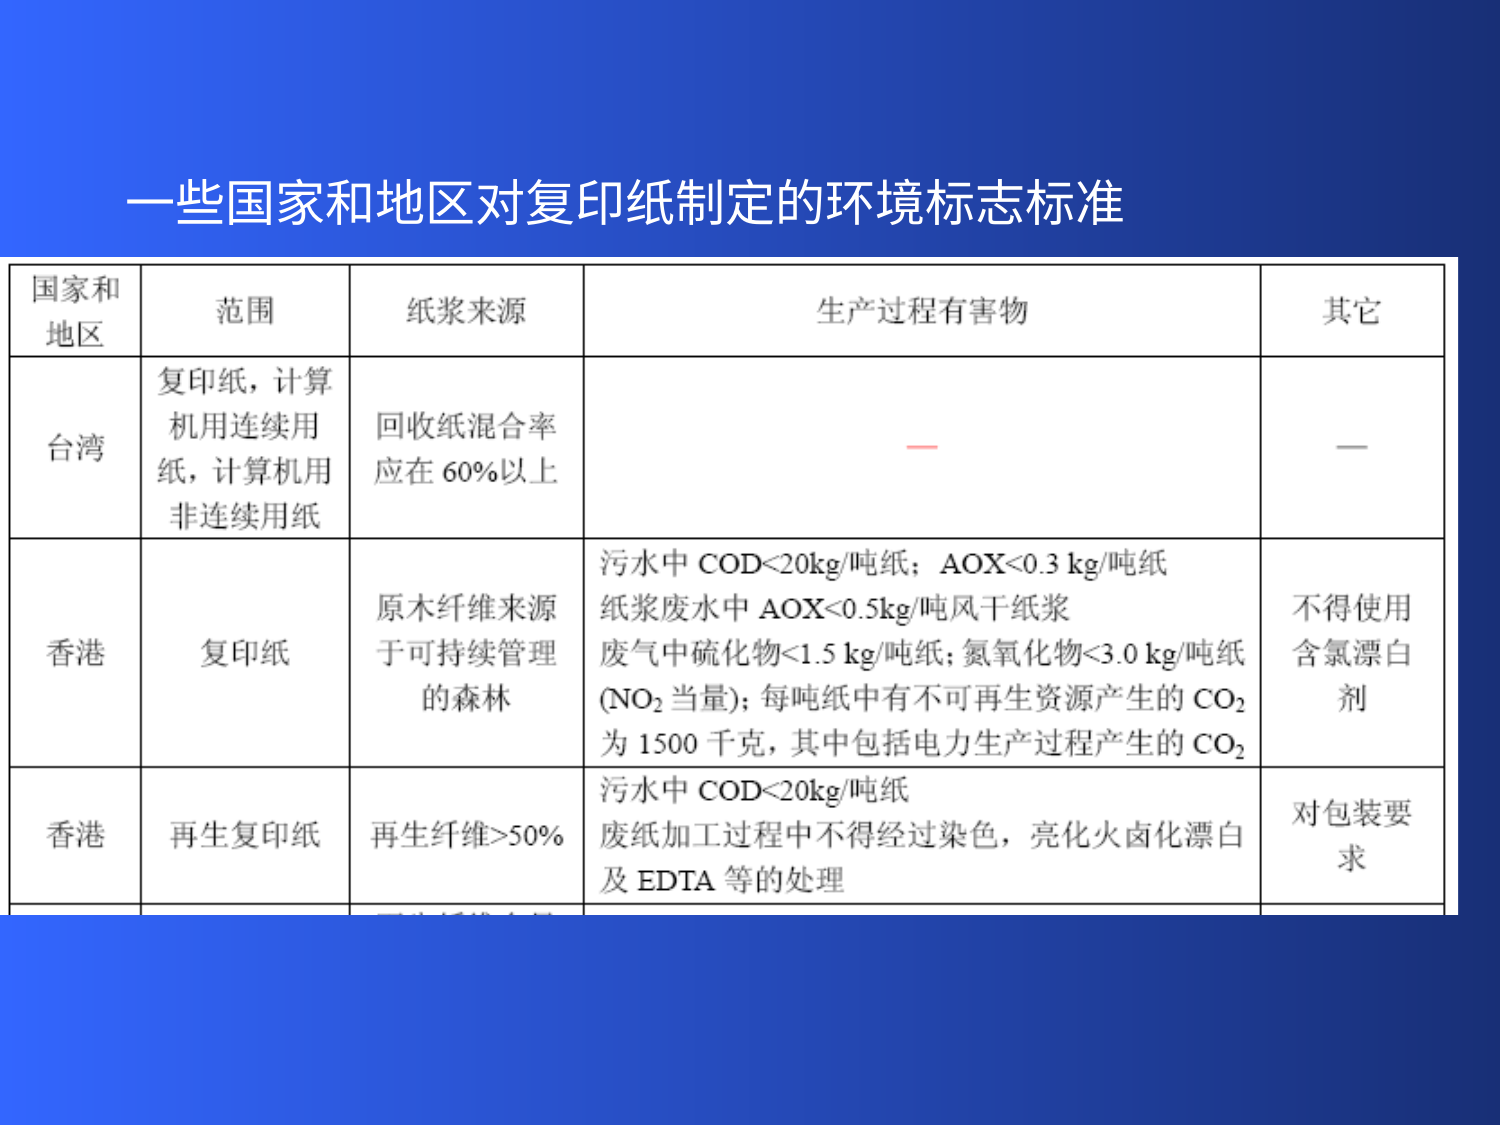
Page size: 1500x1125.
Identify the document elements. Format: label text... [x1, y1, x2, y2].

picture [0, 257, 1459, 915]
text_box 一些国家和地区对复印纸制定的环境标志标准 [110, 163, 1141, 239]
